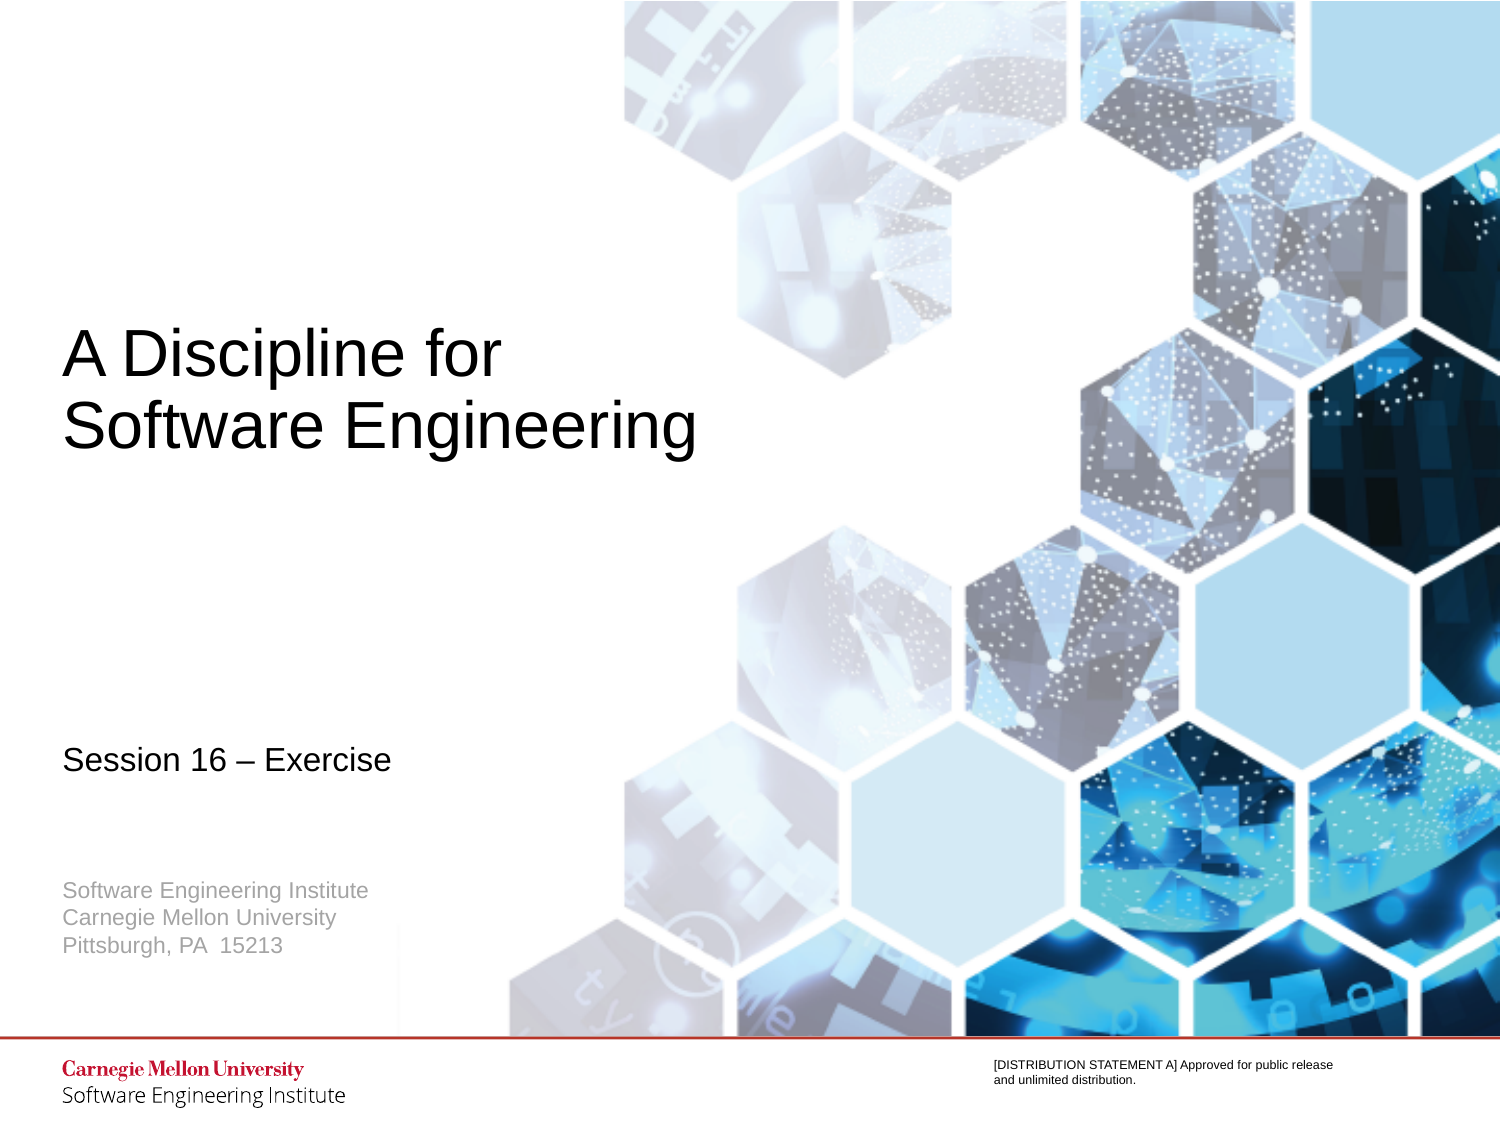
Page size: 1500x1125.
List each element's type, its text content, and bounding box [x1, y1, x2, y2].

picture [0, 1, 1500, 1036]
title A Discipline for Software Engineering [62, 318, 967, 721]
subtitle Session 16 – Exercise [62, 737, 849, 857]
